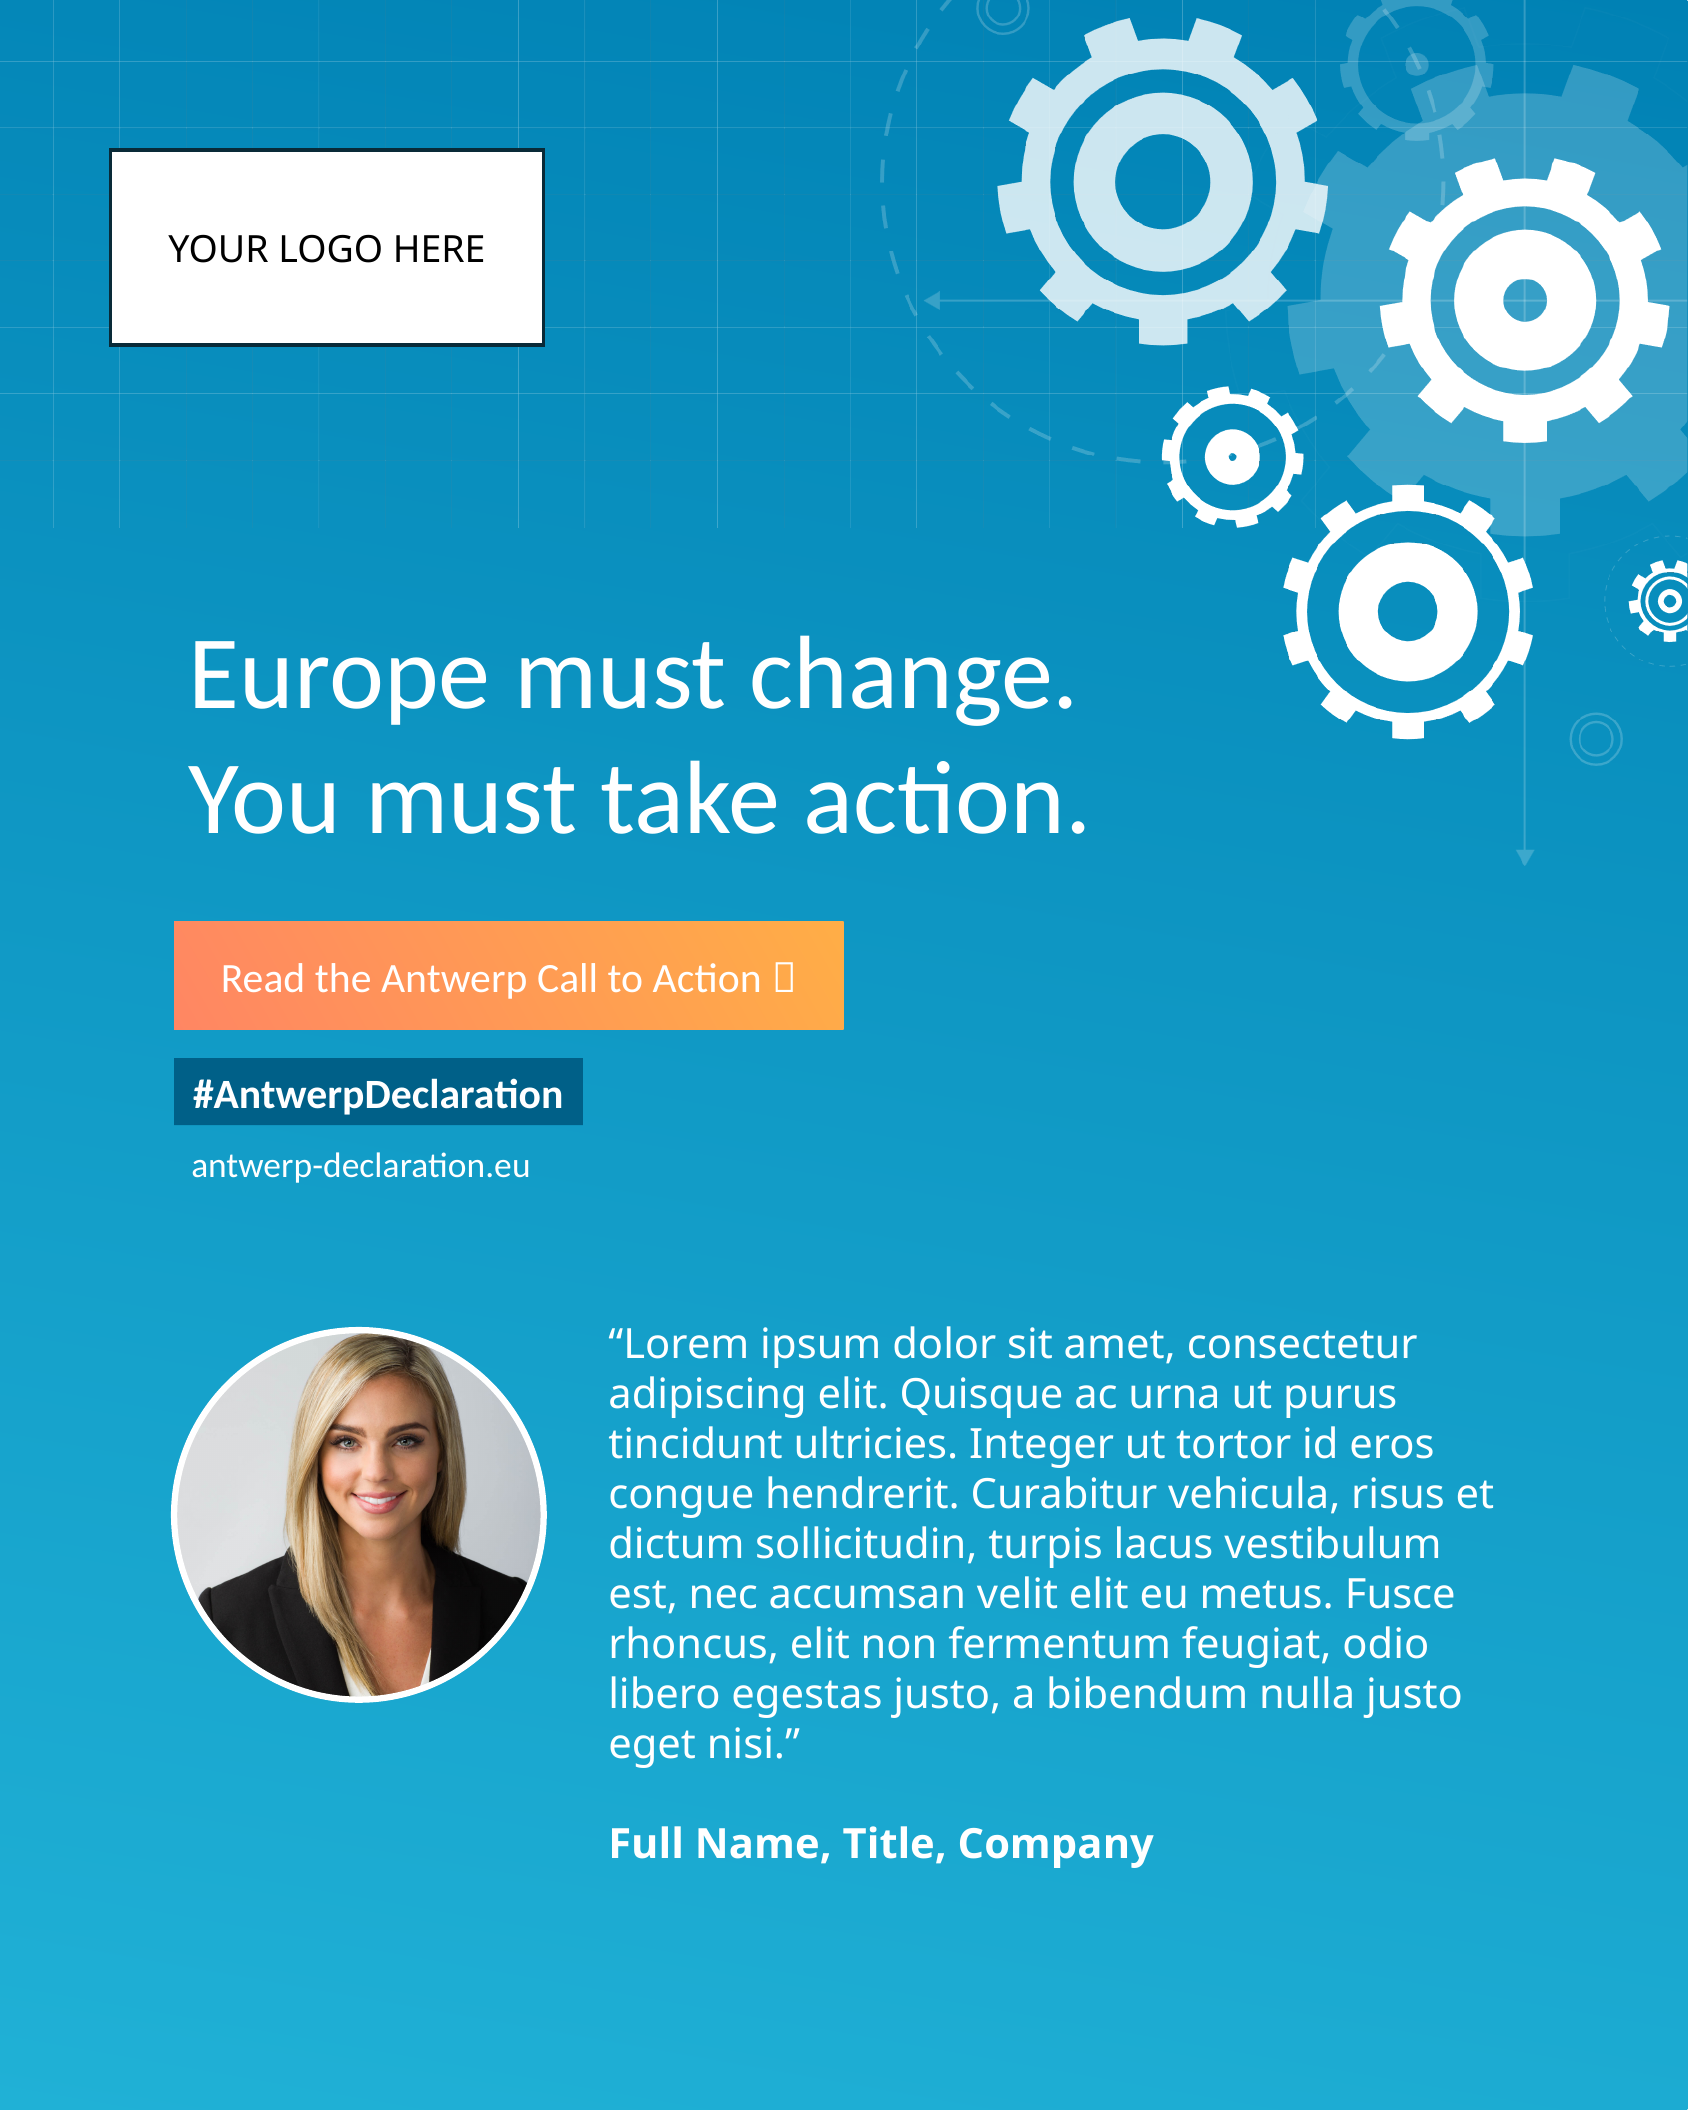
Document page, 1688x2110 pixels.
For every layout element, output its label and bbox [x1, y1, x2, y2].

picture [173, 1329, 545, 1701]
text_box [880, 0, 1688, 967]
picture [110, 149, 544, 346]
text_box [0, 528, 1688, 2110]
